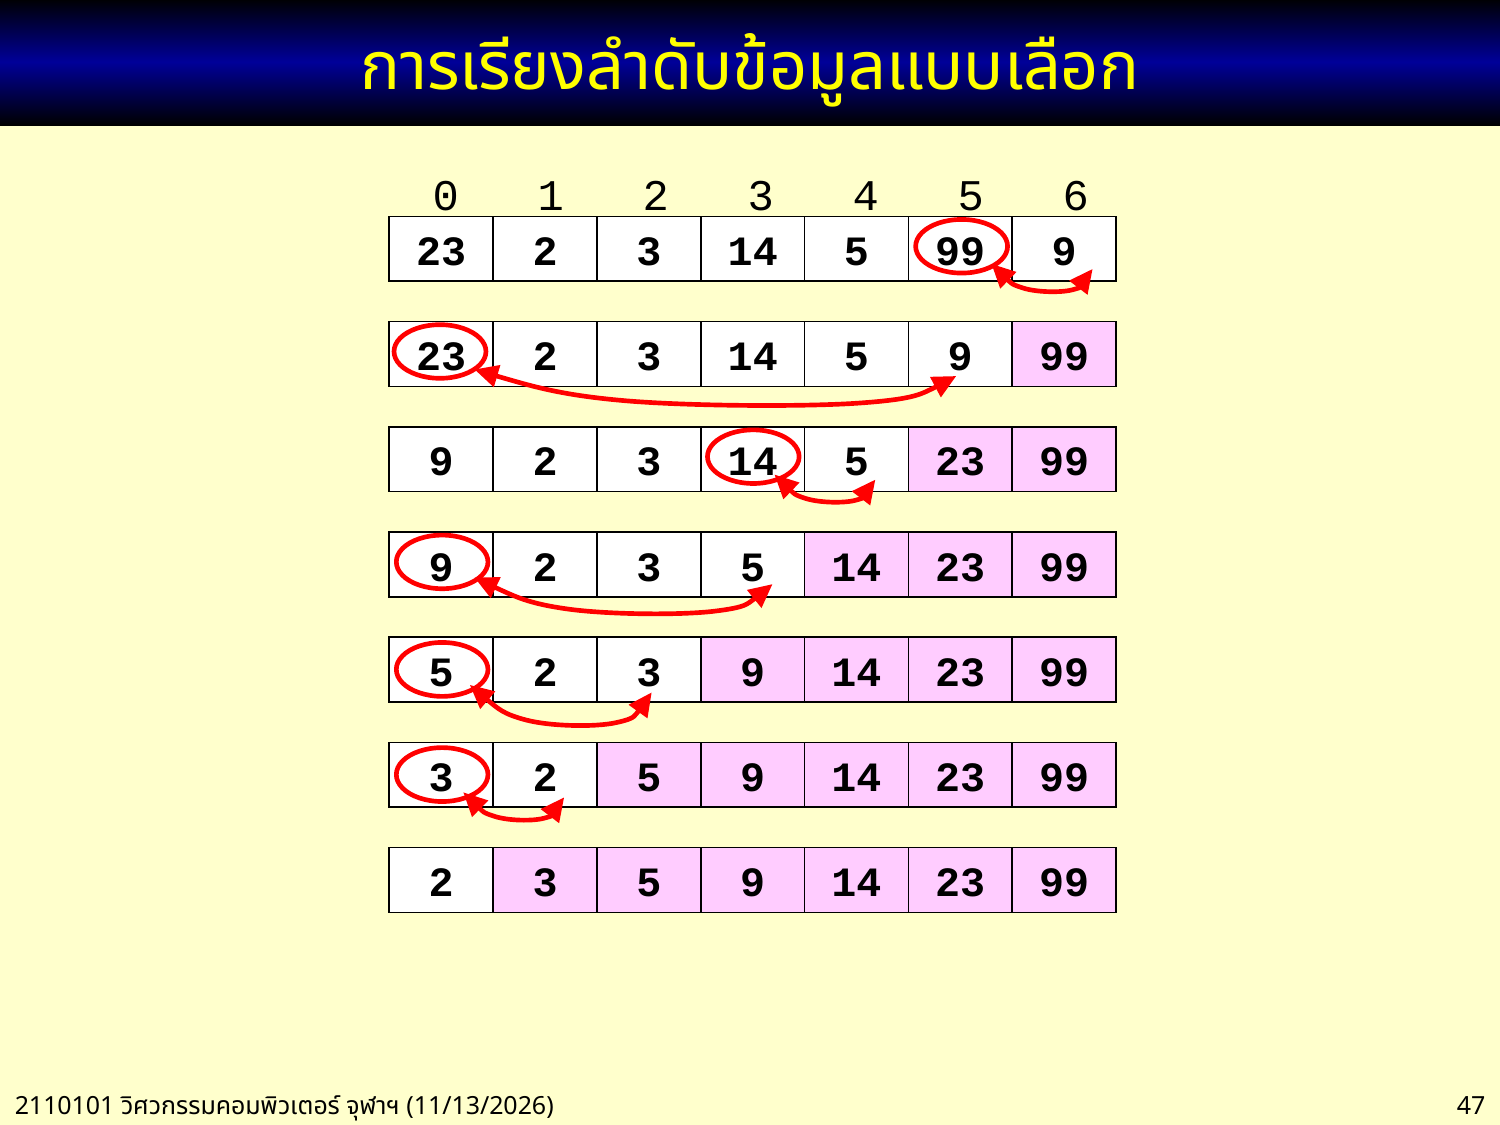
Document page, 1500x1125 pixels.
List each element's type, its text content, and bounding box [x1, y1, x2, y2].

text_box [388, 321, 1117, 389]
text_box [388, 742, 1117, 810]
text_box [554, 607, 740, 614]
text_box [388, 158, 1120, 284]
title การเรียงลำดับข้อมูลแบบเลือก [0, 0, 1500, 126]
text_box [589, 397, 910, 406]
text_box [388, 426, 1117, 494]
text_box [388, 531, 1117, 599]
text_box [388, 847, 1117, 915]
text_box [388, 636, 1117, 705]
text_box [503, 712, 639, 726]
